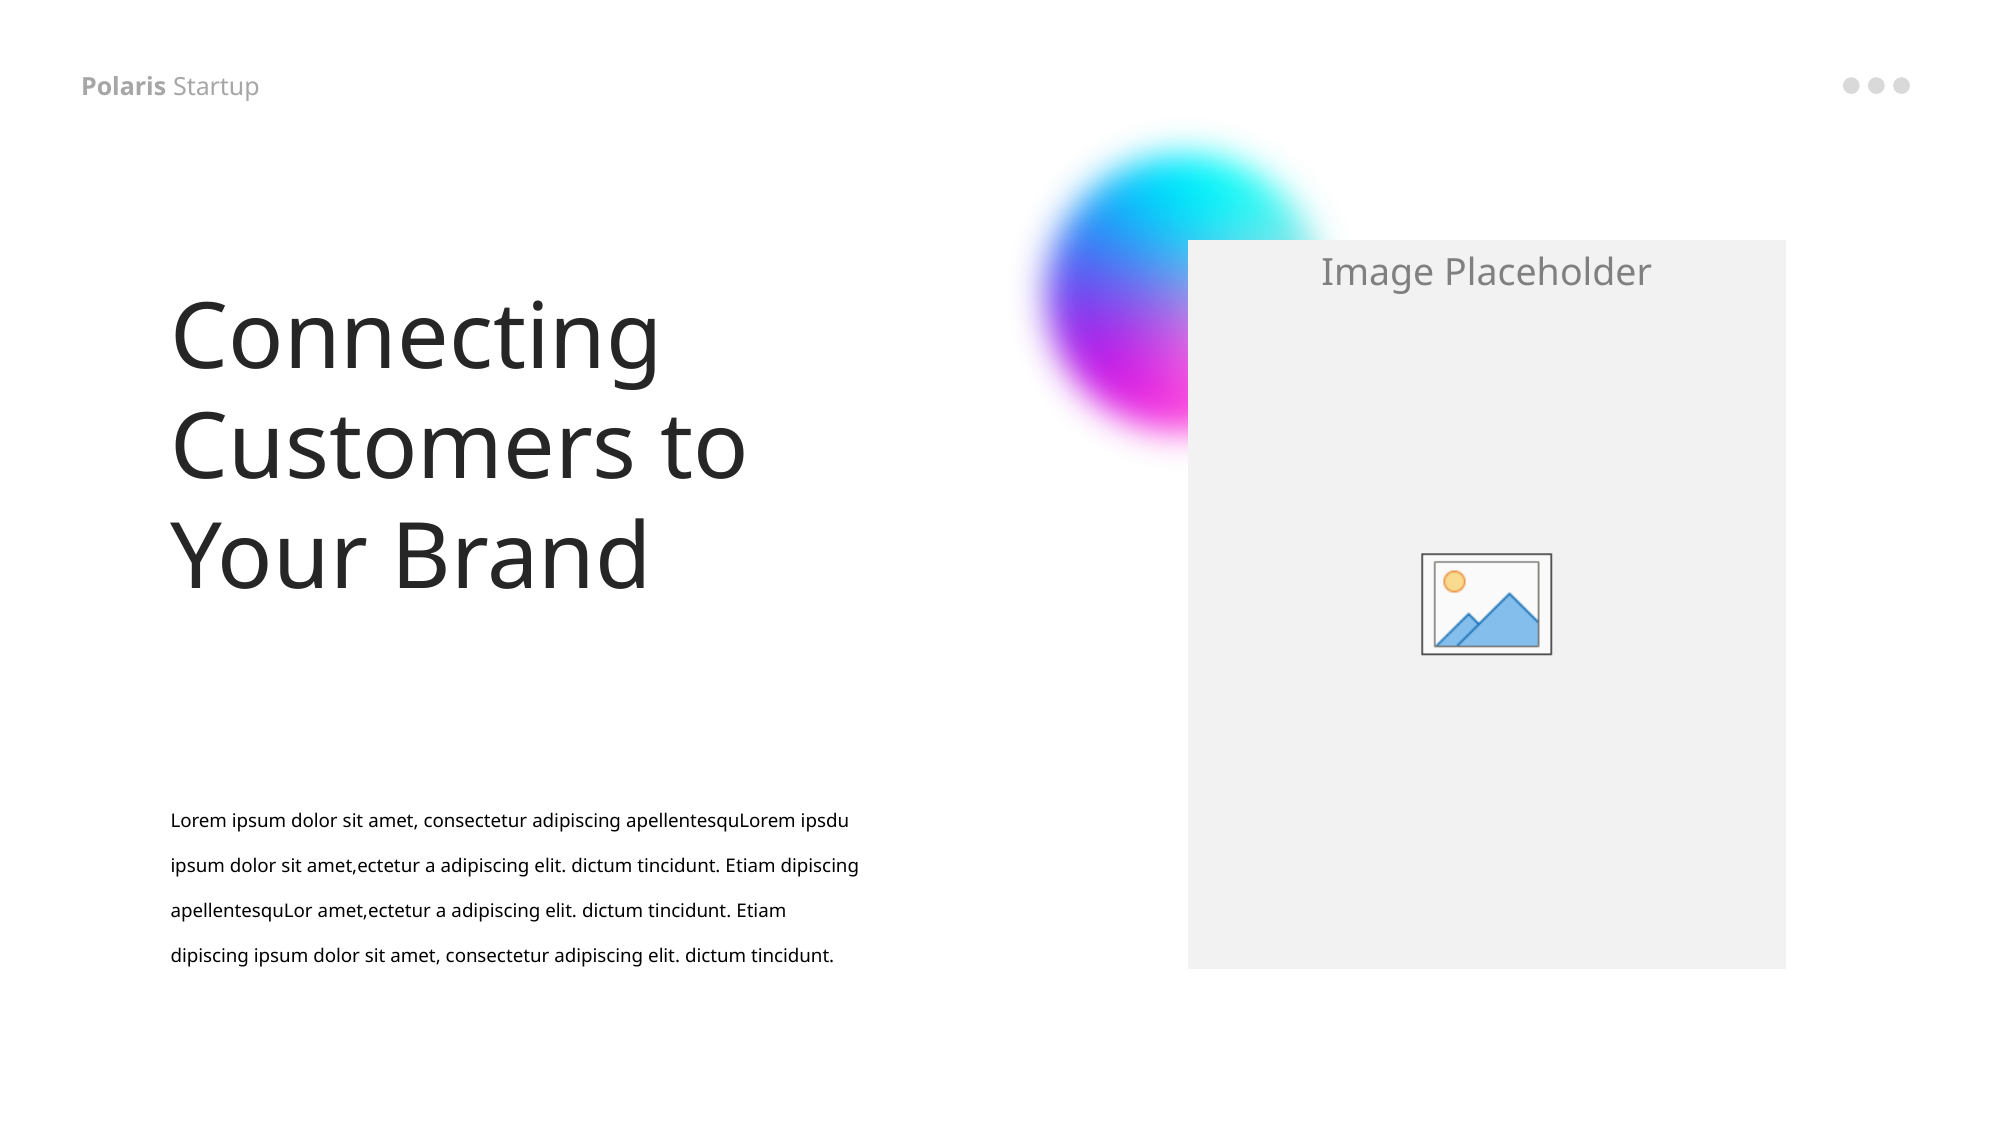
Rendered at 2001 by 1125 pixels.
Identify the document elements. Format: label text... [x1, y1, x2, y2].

text_box Lorem ipsum dolor sit amet, consectetur adipiscing apellentesquLorem ipsdu ipsum dolor sit amet,ectetur a adipiscing elit. dictum tincidunt. Etiam dipiscing apellentesquLor amet,ectetur a adipiscing elit. dictum tincidunt. Etiam dipiscing ipsum dolor sit amet, consectetur adipiscing elit. dictum tincidunt. [155, 778, 882, 974]
text_box Connecting Customers to Your Brand [155, 269, 812, 615]
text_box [1842, 77, 1910, 94]
picture [999, 108, 1787, 969]
text_box Polaris Startup [66, 62, 328, 108]
